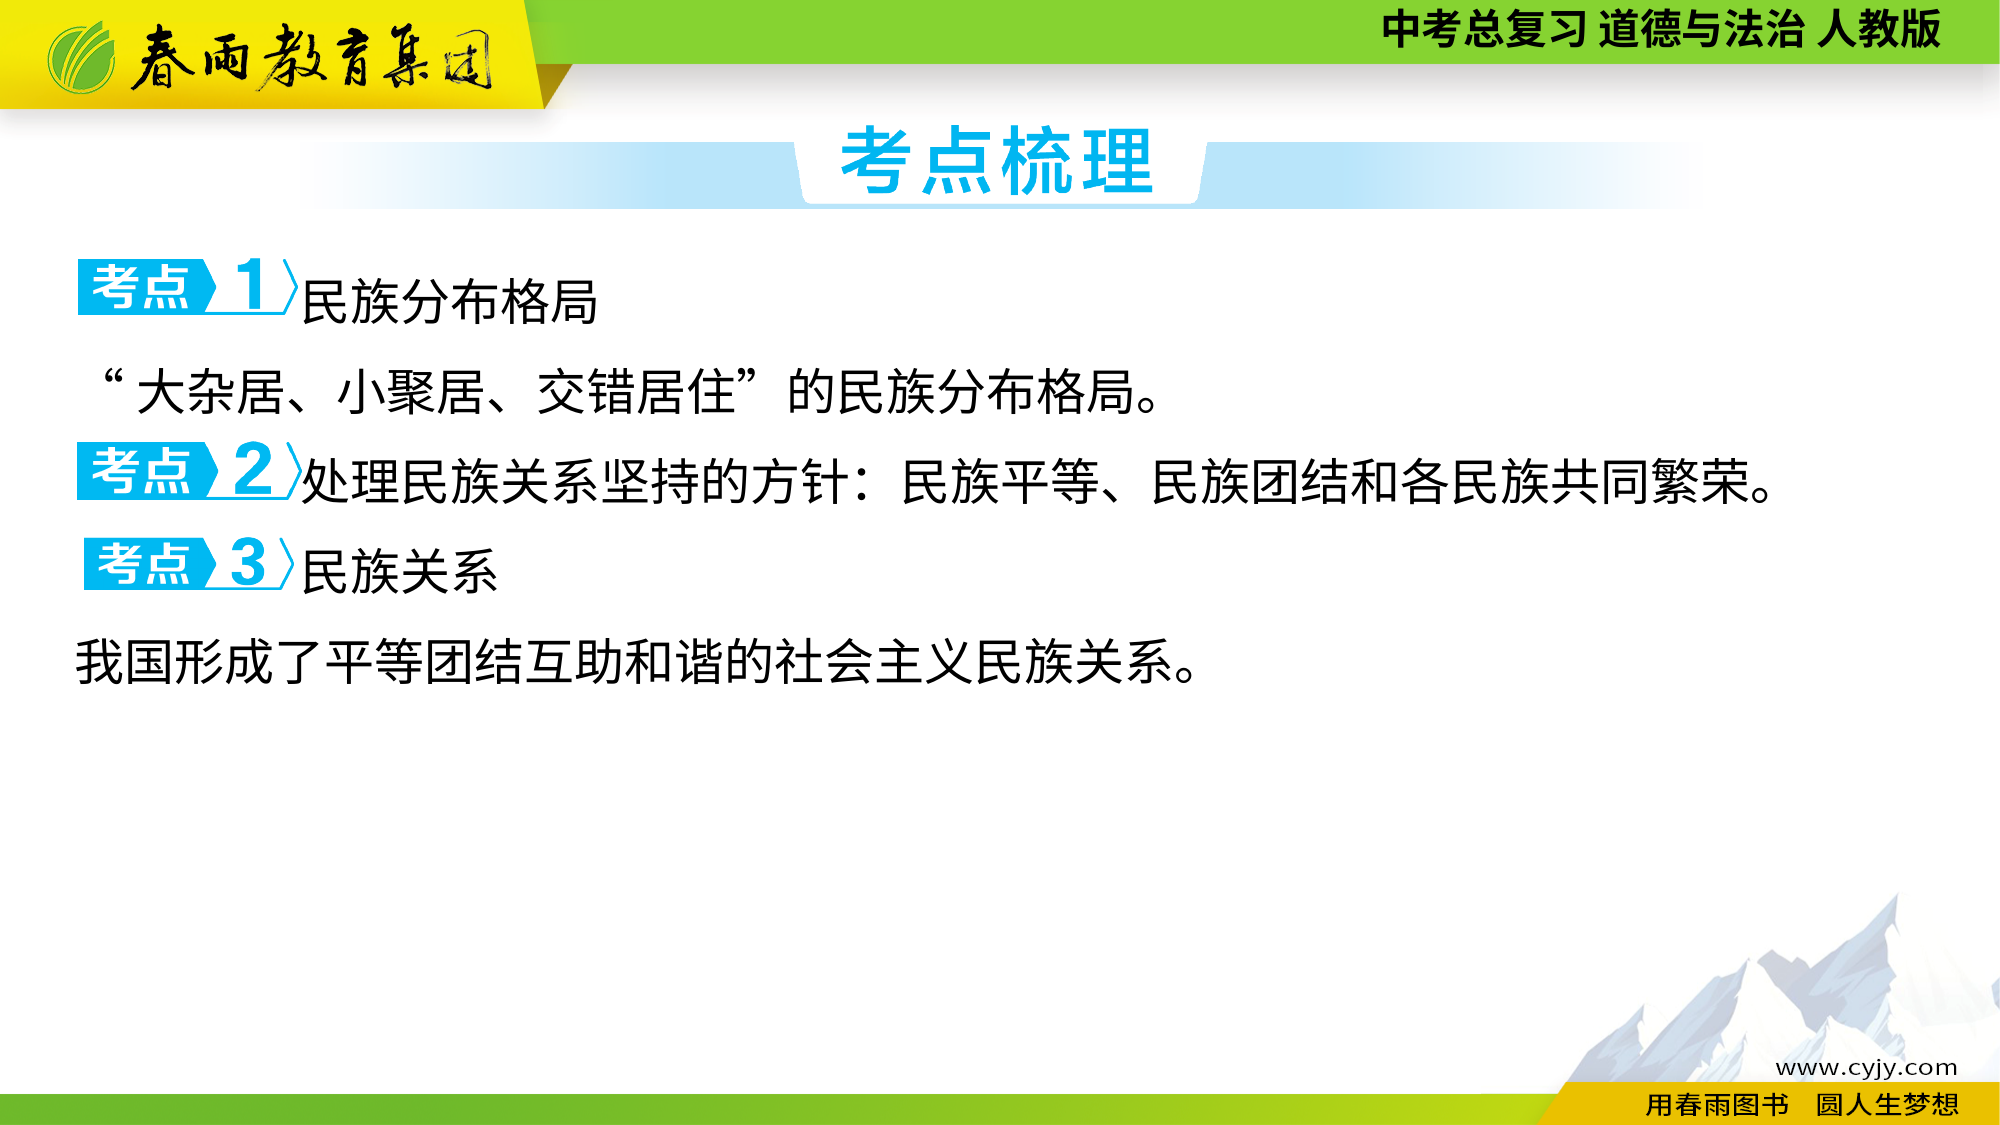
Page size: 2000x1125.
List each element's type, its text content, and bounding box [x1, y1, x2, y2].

list 民族分布格局 “大杂居、小聚居、交错居住”的民族分布格局。 处理民族关系坚持的方针：民族平等、民族团结和各民族共同繁荣。 民族关系 我国形成了平等团结互助和谐的社会主义民族关系。 [59, 233, 1944, 703]
picture [0, 0, 2000, 1125]
